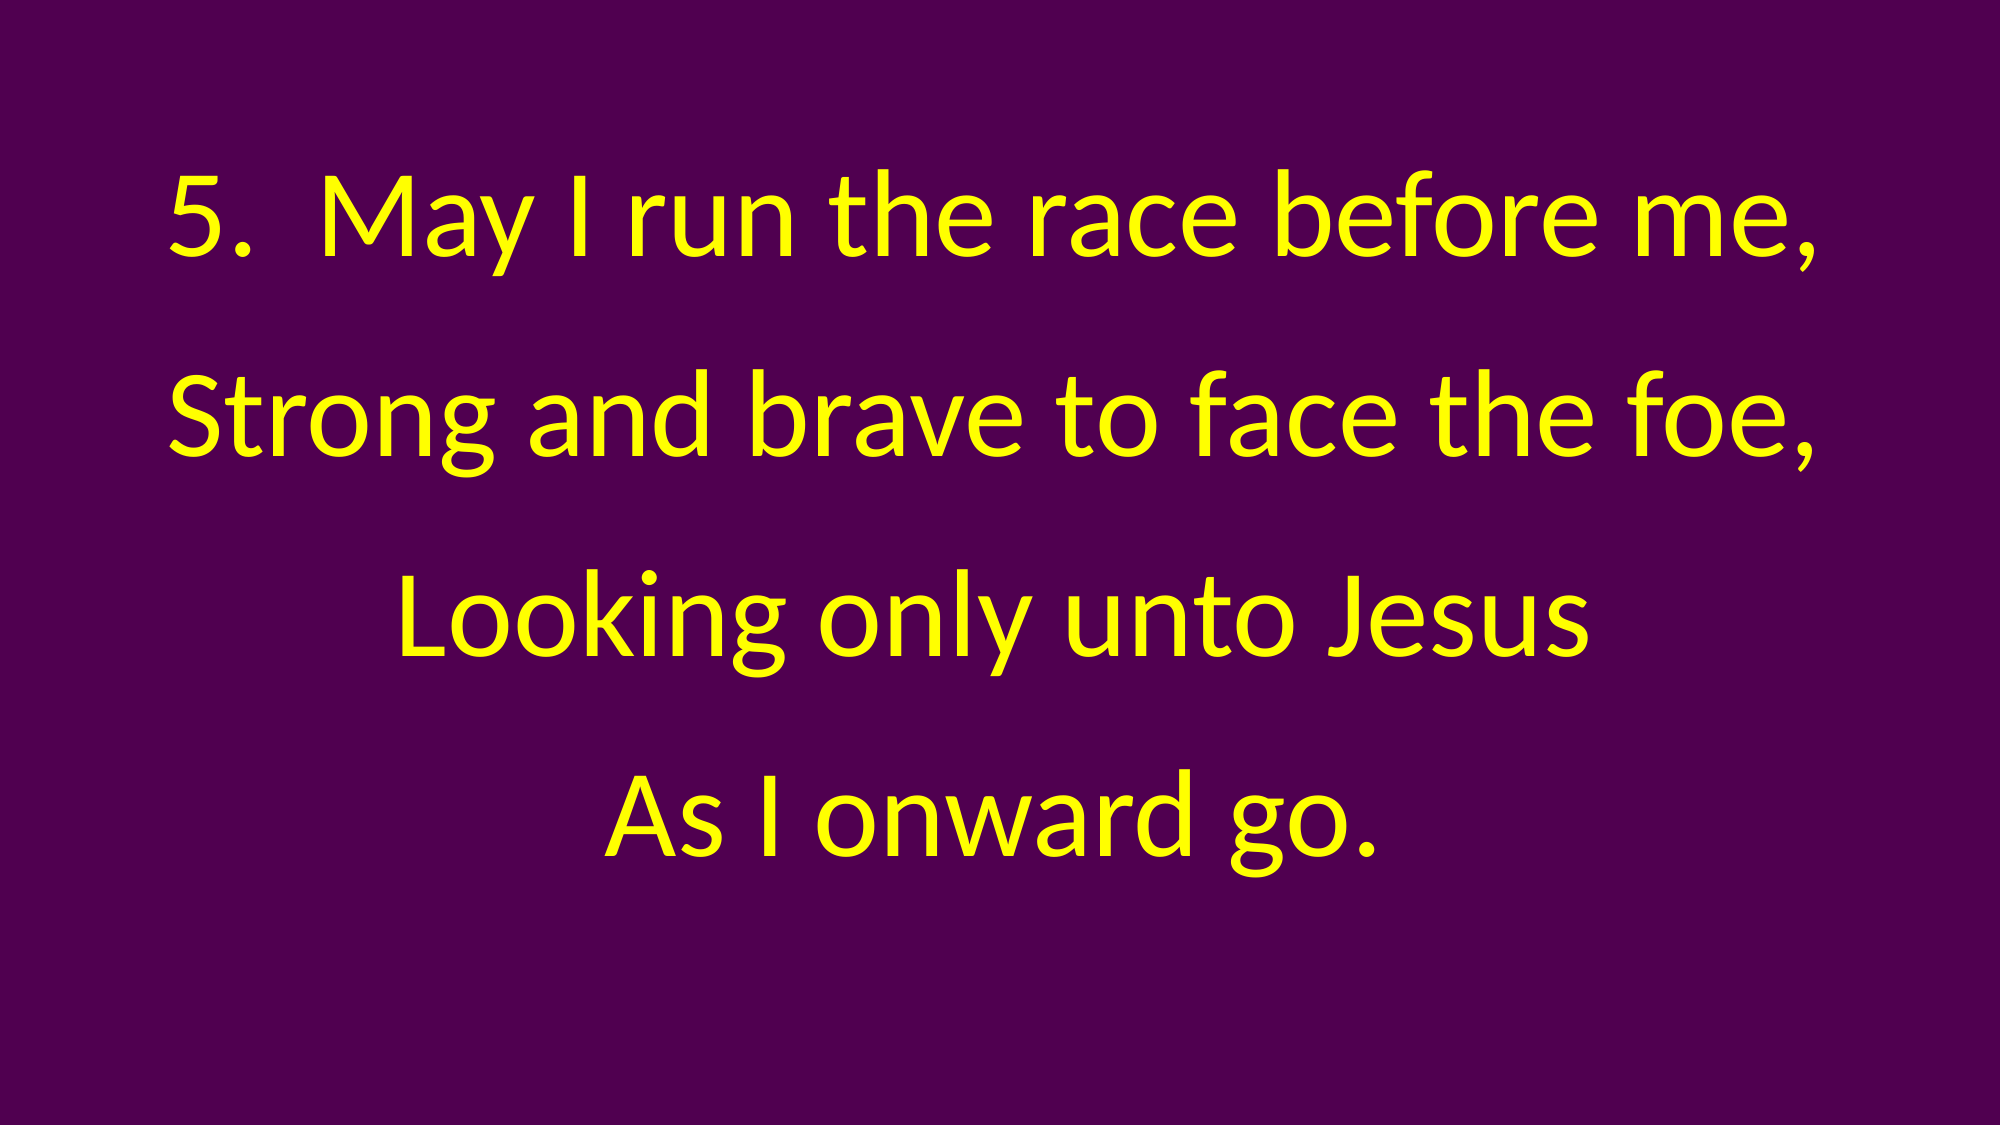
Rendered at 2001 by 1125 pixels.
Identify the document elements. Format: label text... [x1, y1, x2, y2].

text_box 5. May I run the race before me, Strong and brave to face the foe, Looking only unto Jesus As I onward go. [0, 123, 2000, 889]
